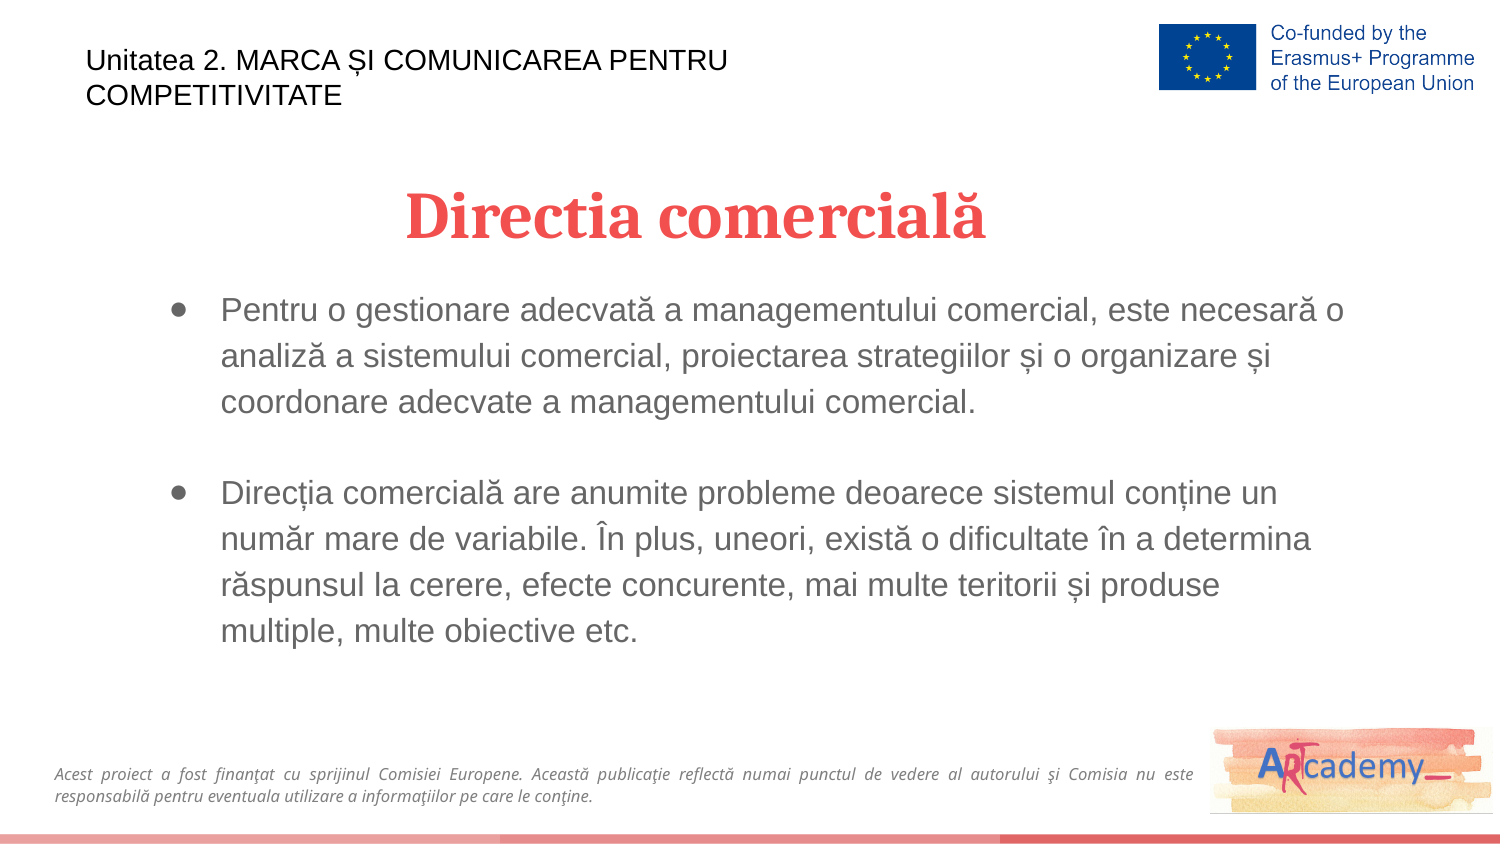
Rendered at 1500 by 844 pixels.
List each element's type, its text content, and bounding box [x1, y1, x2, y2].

picture [1210, 709, 1493, 844]
picture [1158, 24, 1474, 94]
text_box Acest proiect a fost finanţat cu sprijinul Comisiei Europene. Această publicaţie reflectă numai punctul de vedere al autorului şi Comisia nu este responsabilă pentru eventuala utilizare a informaţiilor pe care le conţine. [39, 754, 1205, 808]
text_box Unitatea 2. MARCA ȘI COMUNICAREA PENTRU COMPETITIVITATE [70, 33, 750, 119]
title Directia comercială [77, 164, 1317, 268]
list Pentru o gestionare adecvată a managementului comercial, este necesară o analiză a sistemului comercial, proiectarea strategiilor și o organizare și coordonare adecvate a managementului comercial. Direcția comercială are anumite probleme deoarece sistemul conține un număr mare de variabile. În plus, uneori, există o dificultate în a determina răspunsul la cerere, efecte concurente, mai multe teritorii și produse multiple, multe obiective etc. [130, 267, 1370, 701]
